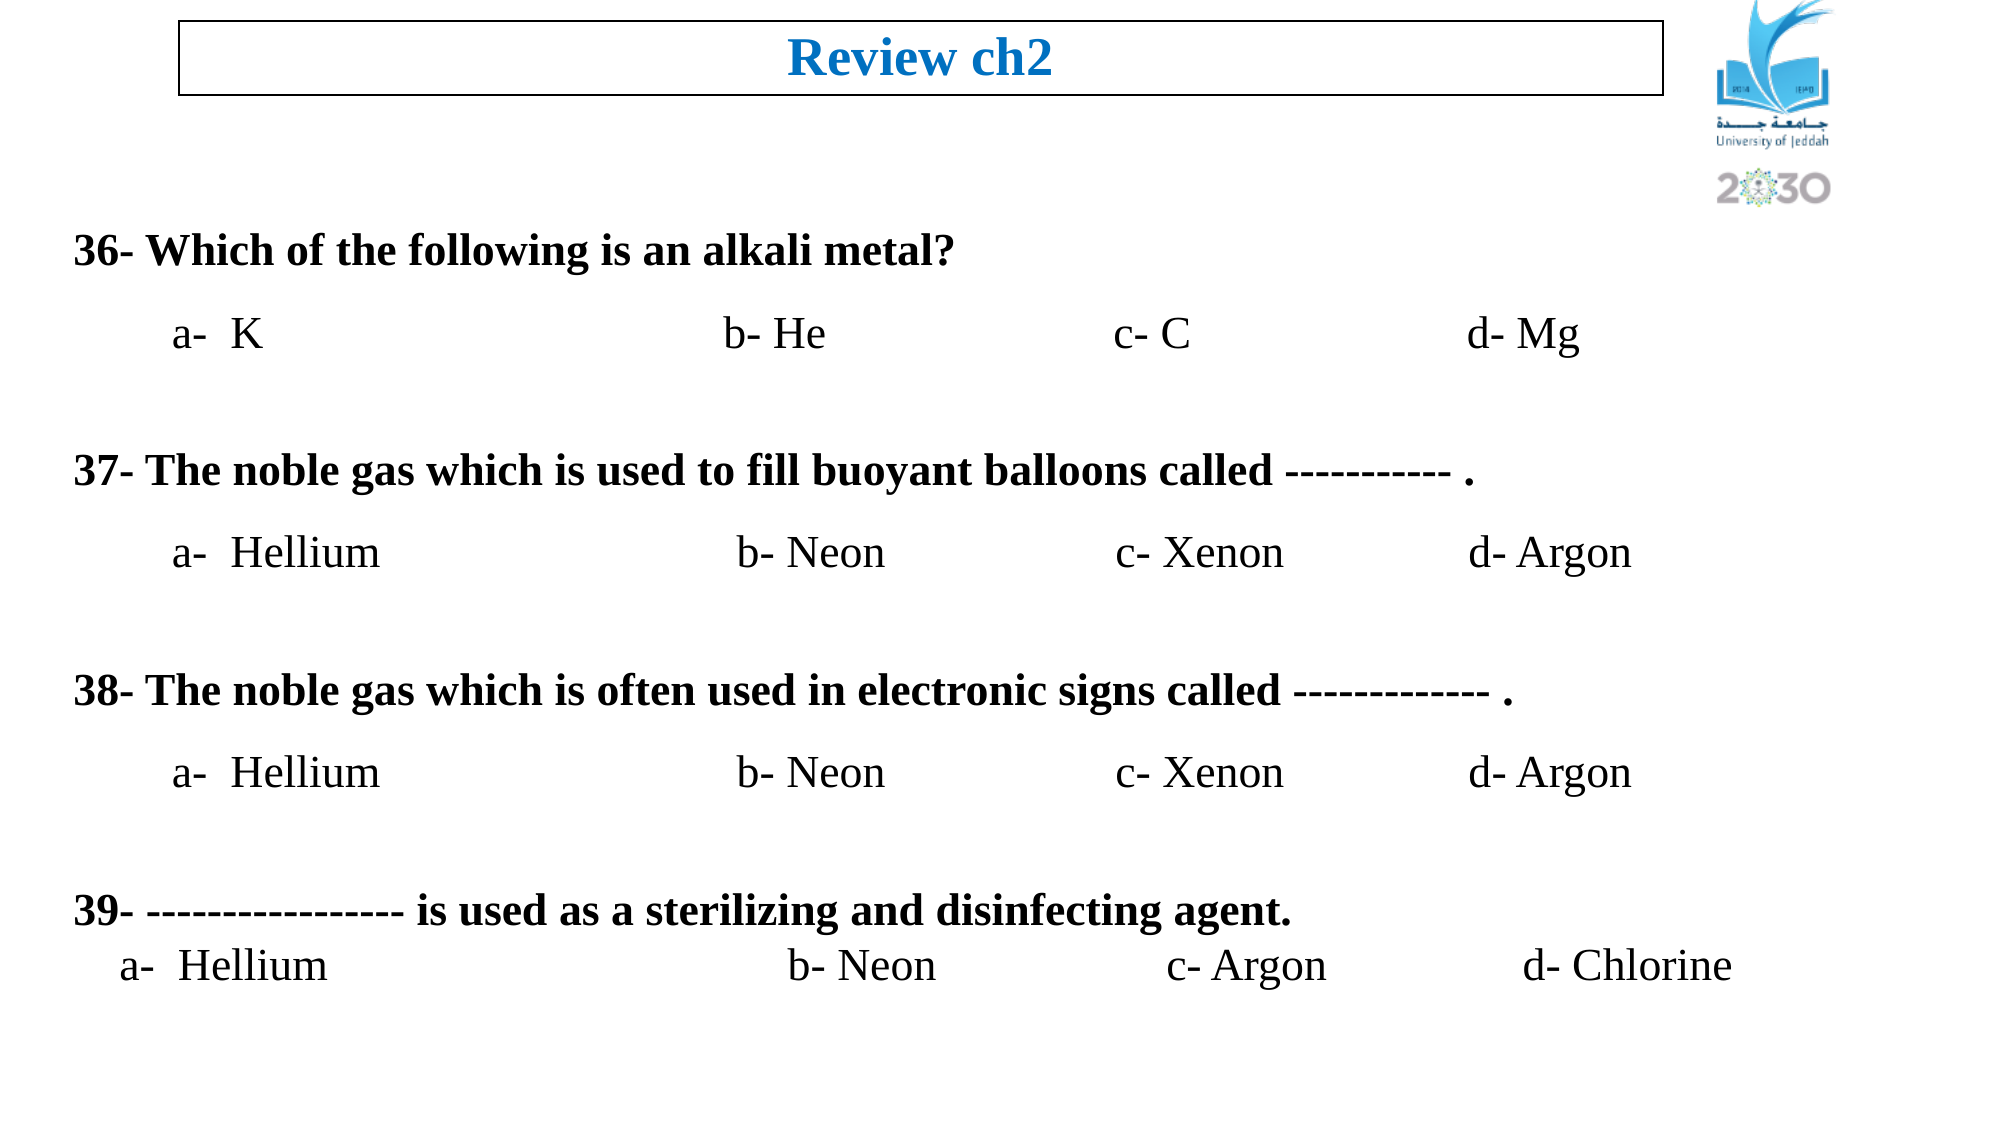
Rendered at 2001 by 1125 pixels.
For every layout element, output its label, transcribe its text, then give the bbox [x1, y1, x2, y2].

picture [1697, 0, 1851, 213]
text_box Review ch2 [178, 20, 1664, 96]
text_box 36- Which of the following is an alkali metal? a- K b- He c- C d- Mg 37- The noble gas which is used to fill buoyant balloons called ----------- . a- Hellium b- Neon c- Xenon d- Argon 38- The noble gas which is often used in electronic signs called ------------- . a- Hellium b- Neon c- Xenon d- Argon 39- ----------------- is used as a sterilizing and disinfecting agent. a- Hellium b- Neon c- Argon d- Chlorine [58, 212, 1913, 997]
